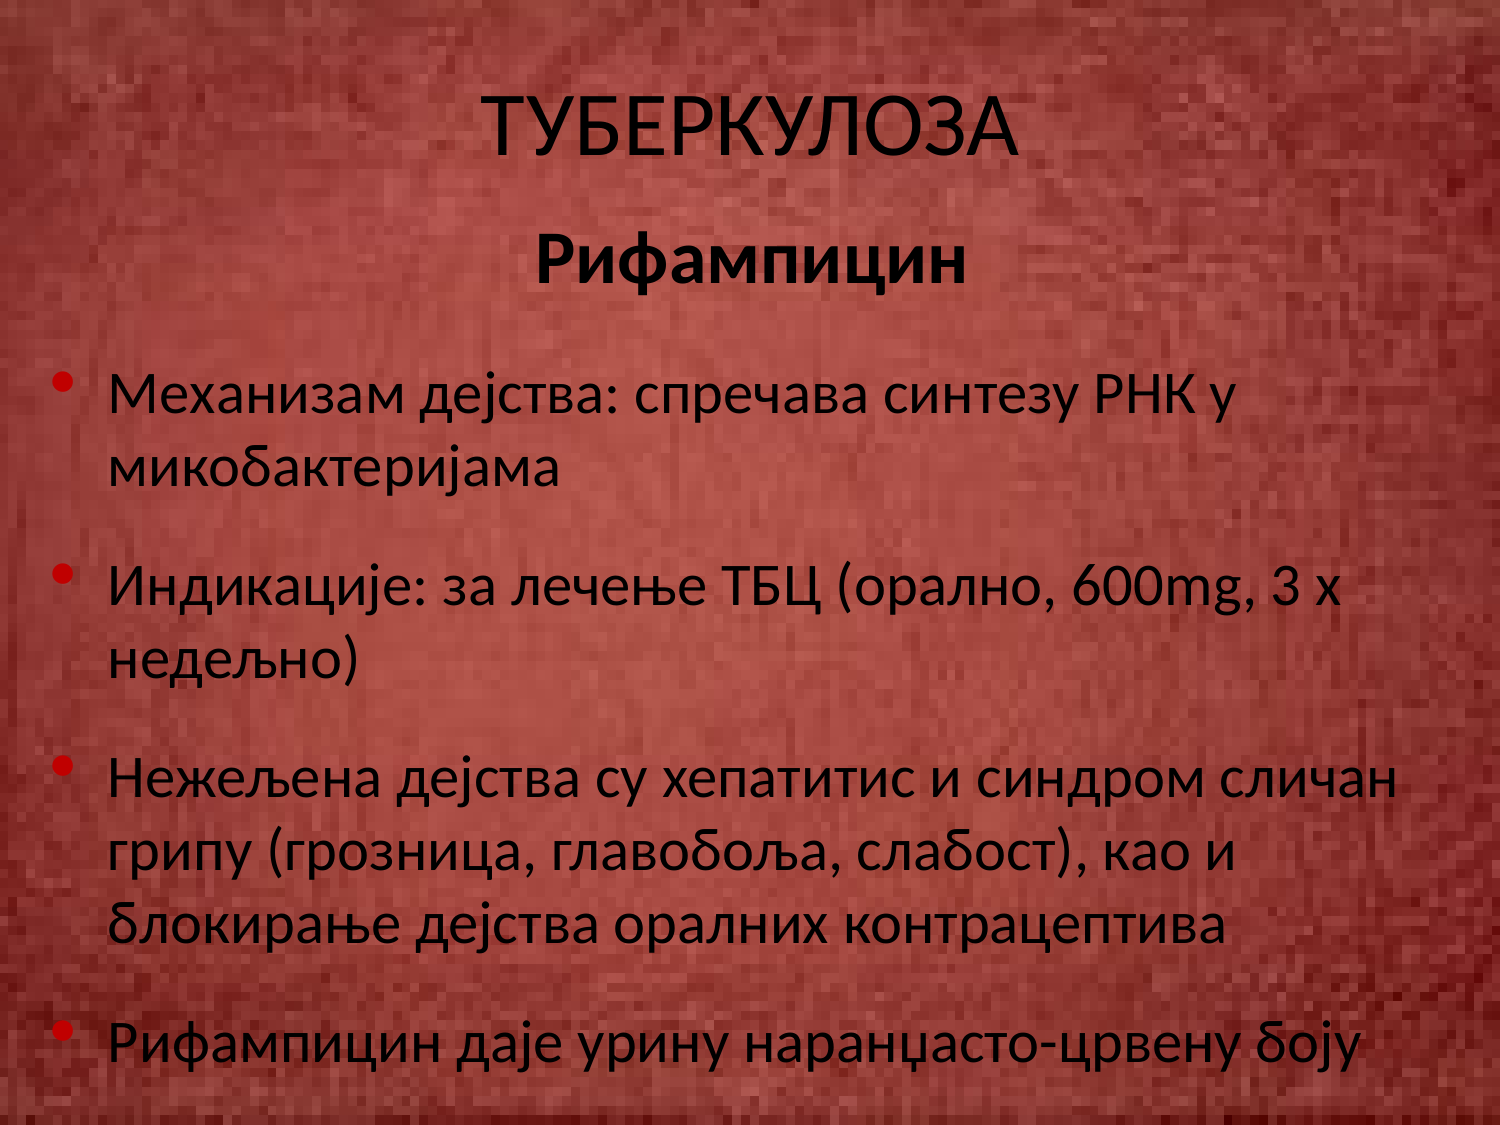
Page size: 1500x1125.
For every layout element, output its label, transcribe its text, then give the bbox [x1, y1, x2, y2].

list Рифампицин Механизам дејства: спречава синтезу РНК у микобактеријама Индикације: за лечење ТБЦ (орално, 600mg, 3 х недељно) Нежељена дејства су хепатитис и синдром сличан грипу (грозница, главобоља, слабост), као и блокирање дејства оралних контрацептива Рифампицин даје урину наранџасто-црвену боју [37, 200, 1500, 1088]
title ТУБЕРКУЛОЗА [75, 24, 1425, 200]
picture [0, 0, 1500, 1125]
